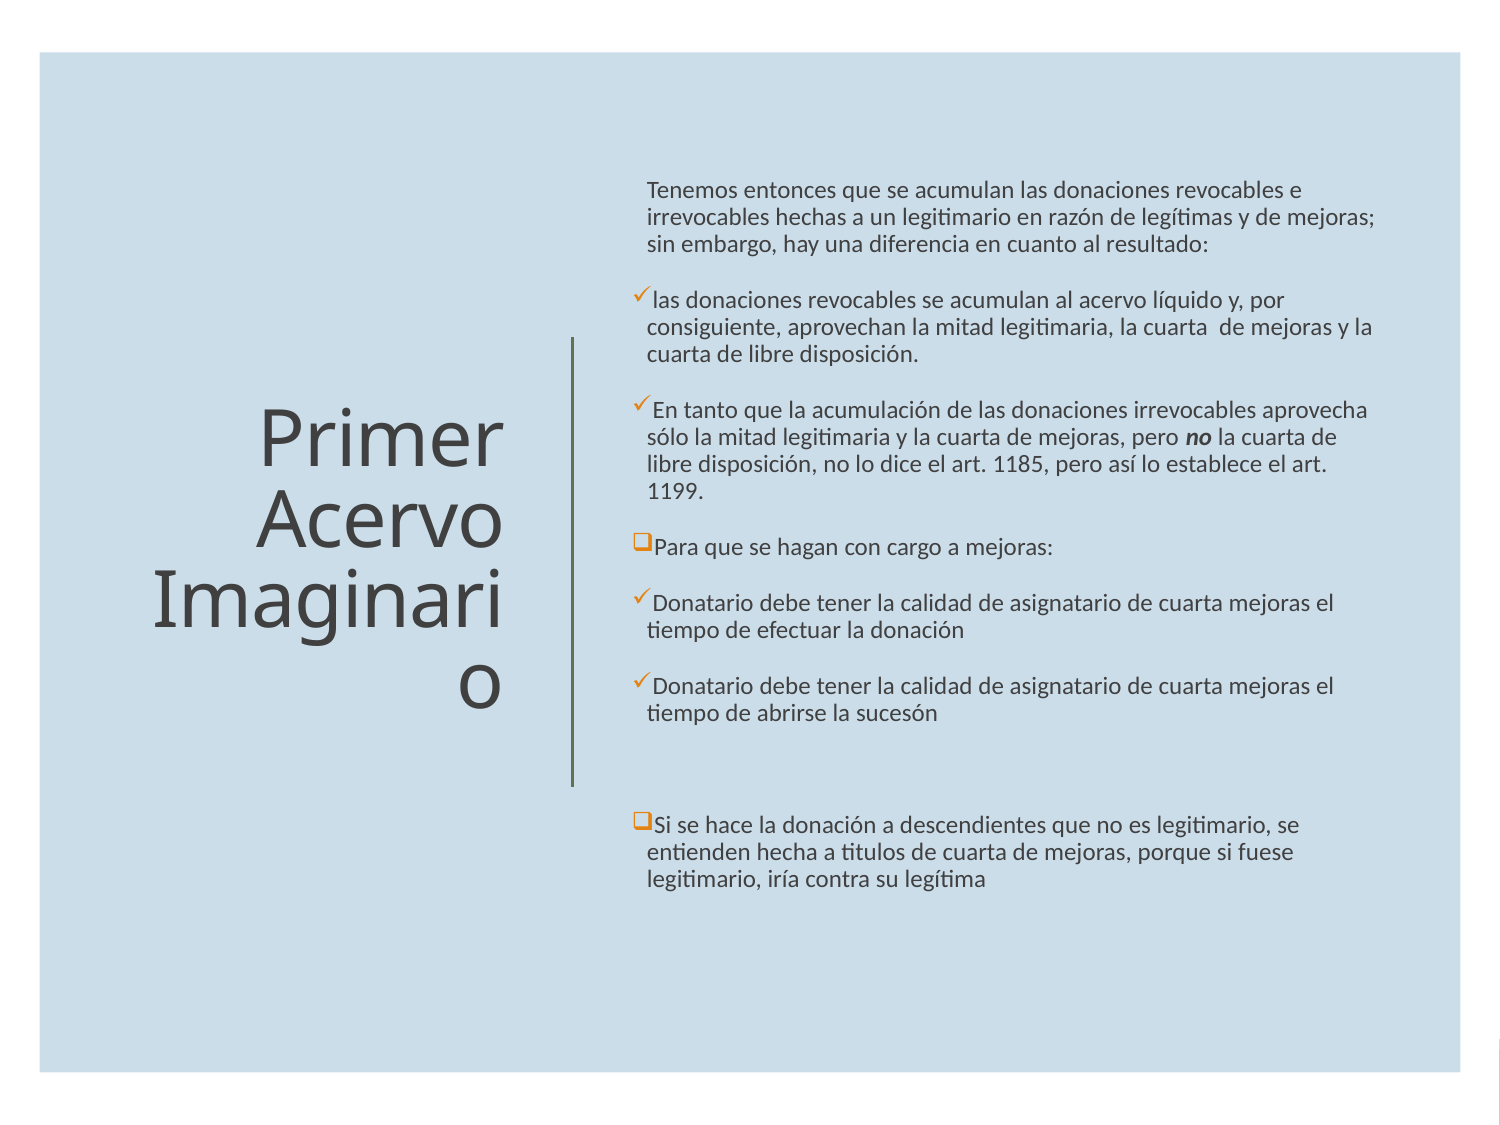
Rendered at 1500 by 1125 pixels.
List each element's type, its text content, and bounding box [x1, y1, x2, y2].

text_box [38, 51, 1462, 1074]
list Tenemos entonces que se acumulan las donaciones revocables e irrevocables hechas a un legitimario en razón de legítimas y de mejoras; sin embargo, hay una diferencia en cuanto al resultado: las donaciones revocables se acumulan al acervo líquido y, por consiguiente, aprovechan la mitad legitimaria, la cuarta de mejoras y la cuarta de libre disposición. En tanto que la acumulación de las donaciones irrevocables aprovecha sólo la mitad legitimaria y la cuarta de mejoras, pero no la cuarta de libre disposición, no lo dice el art. 1185, pero así lo establece el art. 1199. Para que se hagan con cargo a mejoras: Donatario debe tener la calidad de asignatario de cuarta mejoras el tiempo de efectuar la donación Donatario debe tener la calidad de asignatario de cuarta mejoras el tiempo de abrirse la sucesón Si se hace la donación a descendientes que no es legitimario, se entienden hecha a titulos de cuarta de mejoras, porque si fuese legitimario, iría contra su legítima [631, 158, 1387, 969]
text_box [0, 0, 1500, 1125]
title Primer Acervo Imaginario [118, 158, 520, 969]
